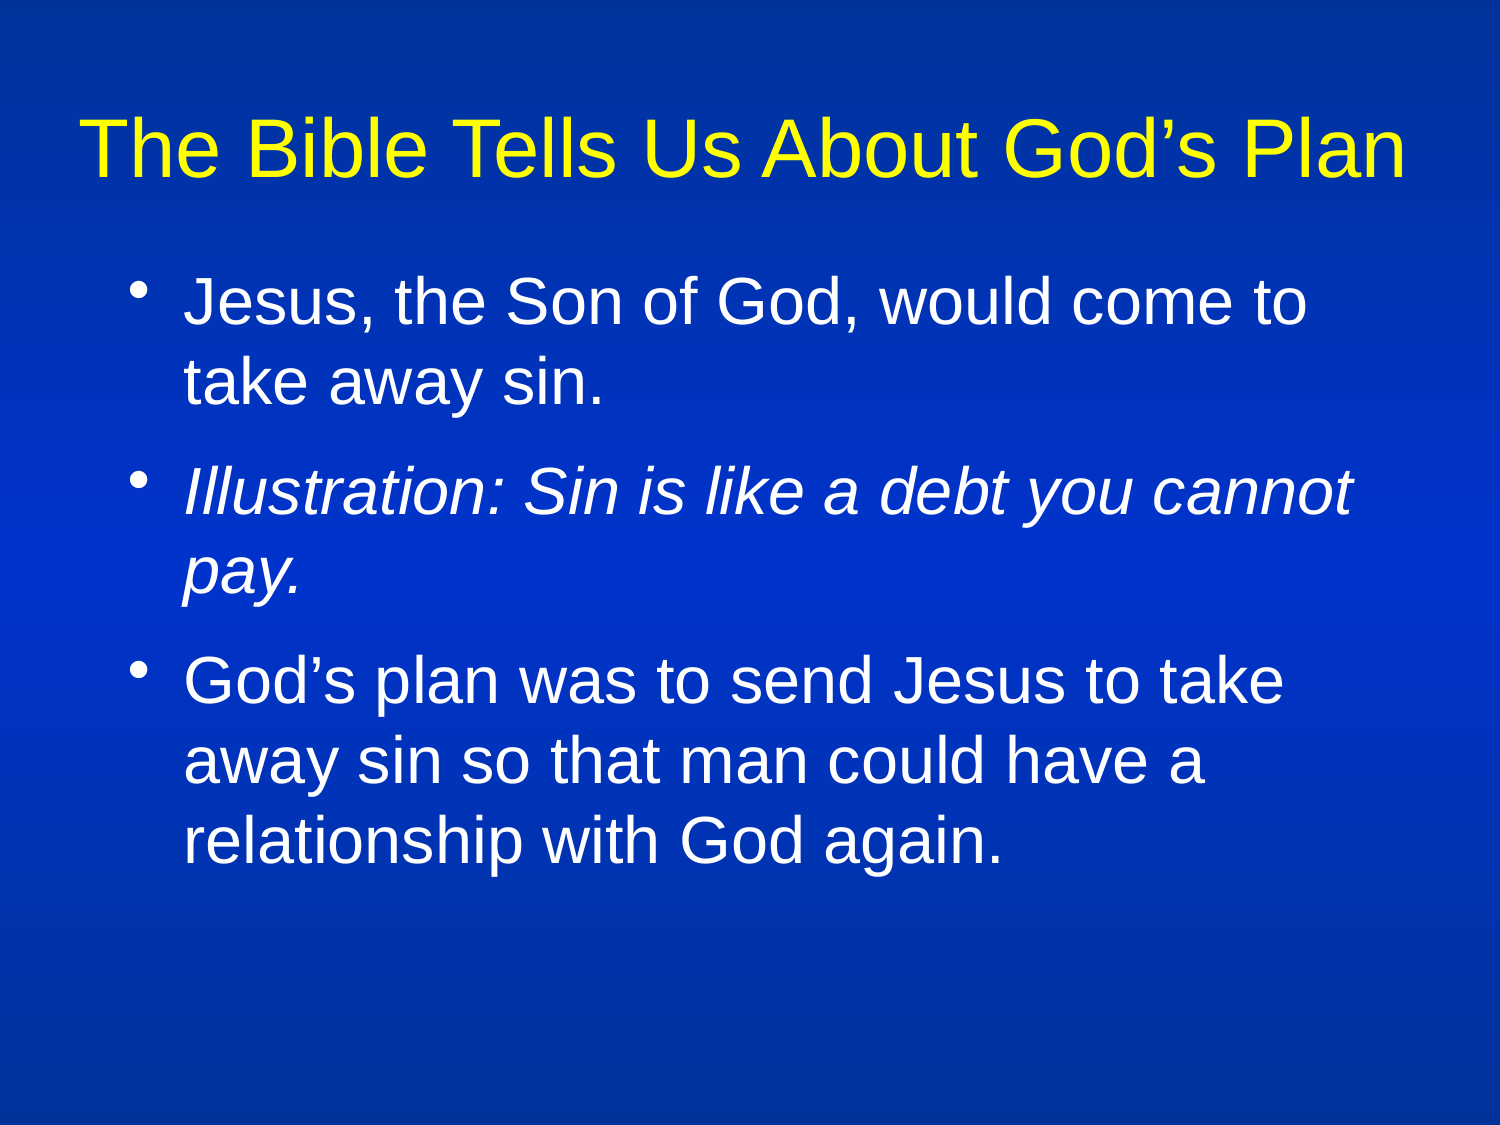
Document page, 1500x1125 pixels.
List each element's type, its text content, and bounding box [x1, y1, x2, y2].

list Jesus, the Son of God, would come to take away sin. Illustration: Sin is like a debt you cannot pay. God’s plan was to send Jesus to take away sin so that man could have a relationship with God again. [112, 249, 1463, 1038]
title The Bible Tells Us About God’s Plan [50, 50, 1438, 238]
